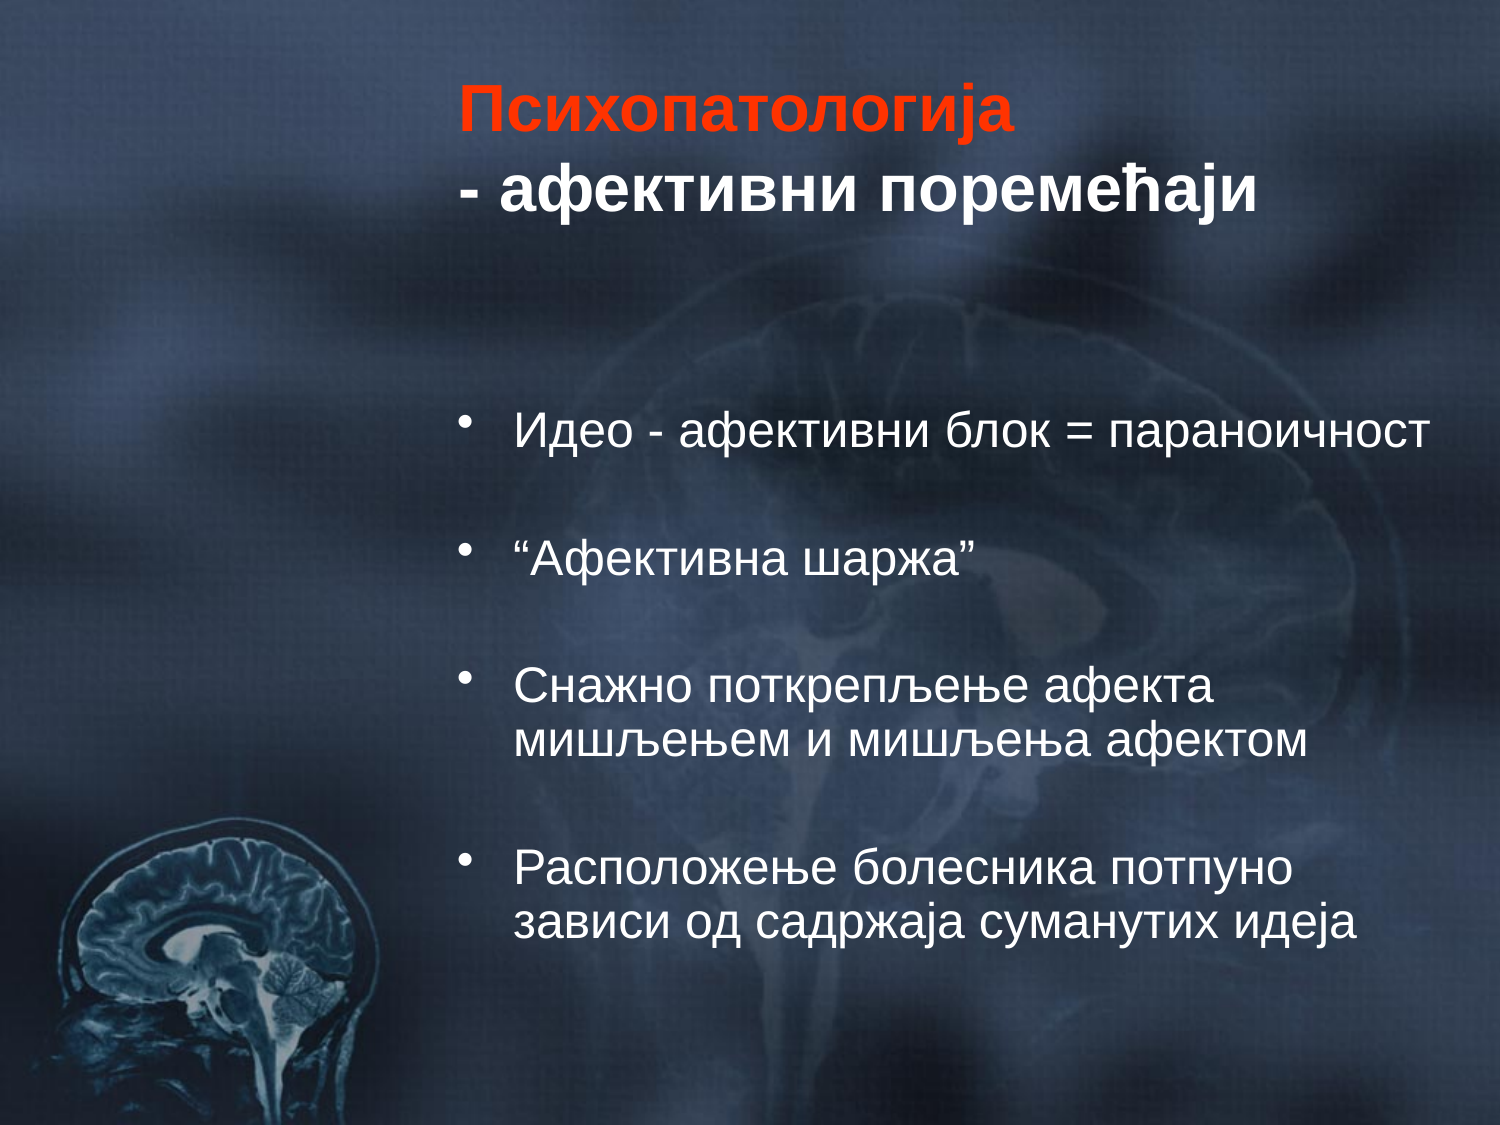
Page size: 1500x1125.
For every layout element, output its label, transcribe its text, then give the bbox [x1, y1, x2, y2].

title Психопатологија - афективни поремећаји [443, 44, 1480, 233]
picture [0, 0, 1500, 1125]
list Идео - афективни блок = параноичност “Афективна шаржа” Снажно поткрепљење афектa мишљењем и мишљења афектом Расположење болесника потпуно зависи од садржаја суманутих идеја [441, 262, 1480, 1006]
